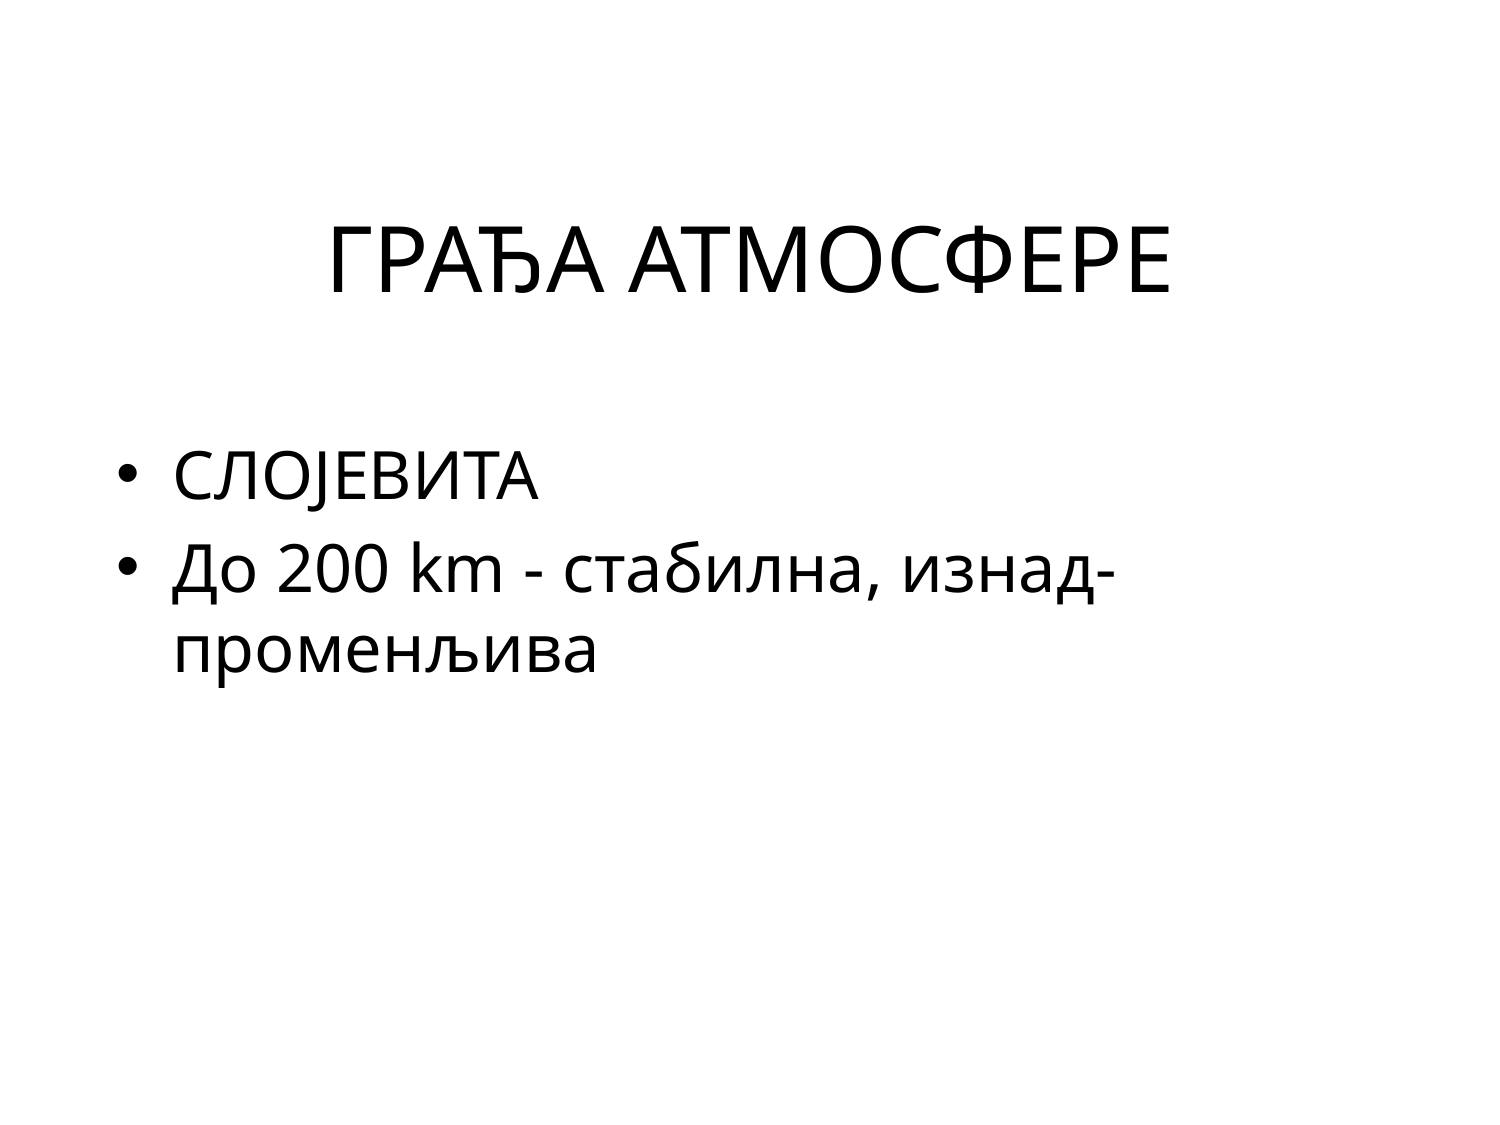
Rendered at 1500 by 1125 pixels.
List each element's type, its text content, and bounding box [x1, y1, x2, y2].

title ГРАЂА АТМОСФЕРЕ [112, 162, 1388, 350]
list СЛОЈЕВИТА До 200 km - стабилна, изнад-променљива [100, 425, 1500, 1100]
